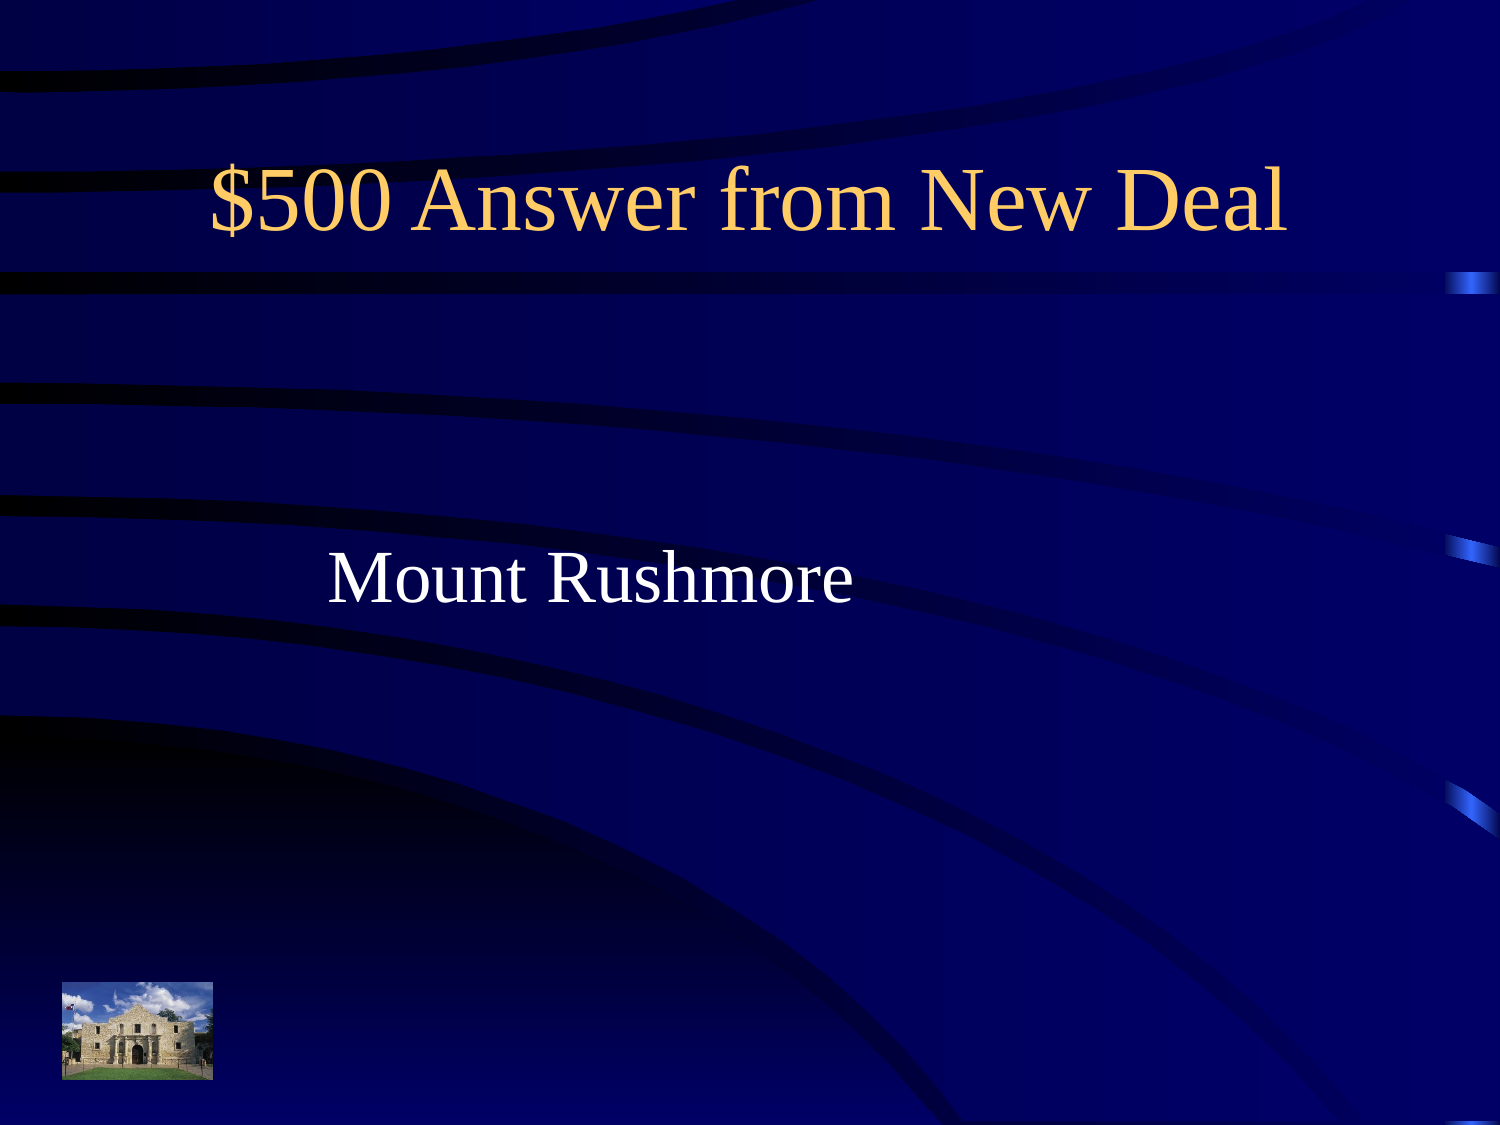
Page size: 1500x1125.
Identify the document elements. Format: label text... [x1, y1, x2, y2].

picture [62, 982, 213, 1081]
text_box Mount Rushmore [312, 519, 870, 625]
title $500 Answer from New Deal [112, 99, 1388, 288]
